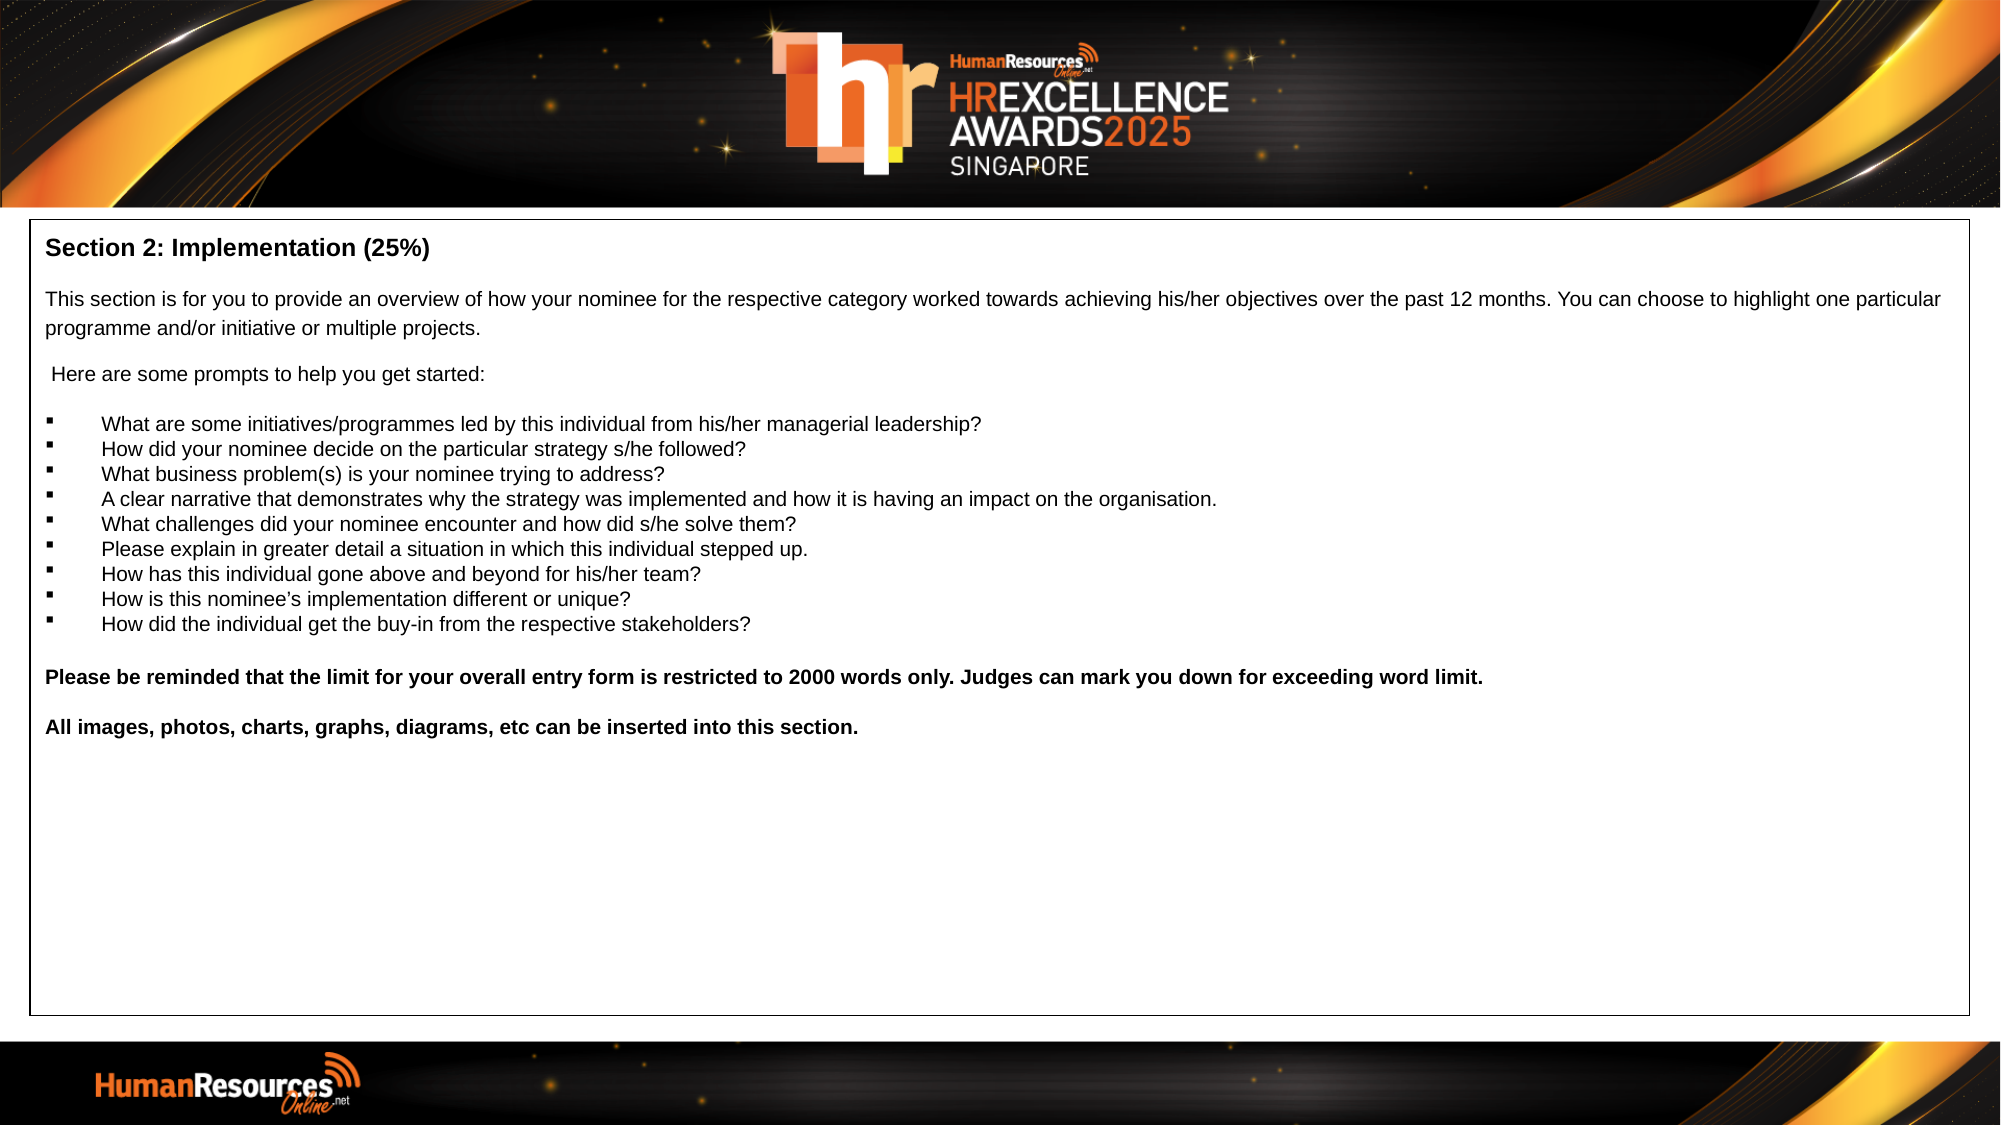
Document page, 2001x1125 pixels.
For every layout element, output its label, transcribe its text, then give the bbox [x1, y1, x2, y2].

text_box Section 2: Implementation (25%) This section is for you to provide an overview of how your nominee for the respective category worked towards achieving his/her objectives over the past 12 months. You can choose to highlight one particular programme and/or initiative or multiple projects. Here are some prompts to help you get started: What are some initiatives/programmes led by this individual from his/her managerial leadership? How did your nominee decide on the particular strategy s/he followed? What business problem(s) is your nominee trying to address? A clear narrative that demonstrates why the strategy was implemented and how it is having an impact on the organisation. What challenges did your nominee encounter and how did s/he solve them? Please explain in greater detail a situation in which this individual stepped up. How has this individual gone above and beyond for his/her team? How is this nominee’s implementation different or unique? How did the individual get the buy-in from the respective stakeholders? Please be reminded that the limit for your overall entry form is restricted to 2000 words only. Judges can mark you down for exceeding word limit. All images, photos, charts, graphs, diagrams, etc can be inserted into this section. [30, 219, 1970, 1016]
picture [0, 0, 2001, 1125]
